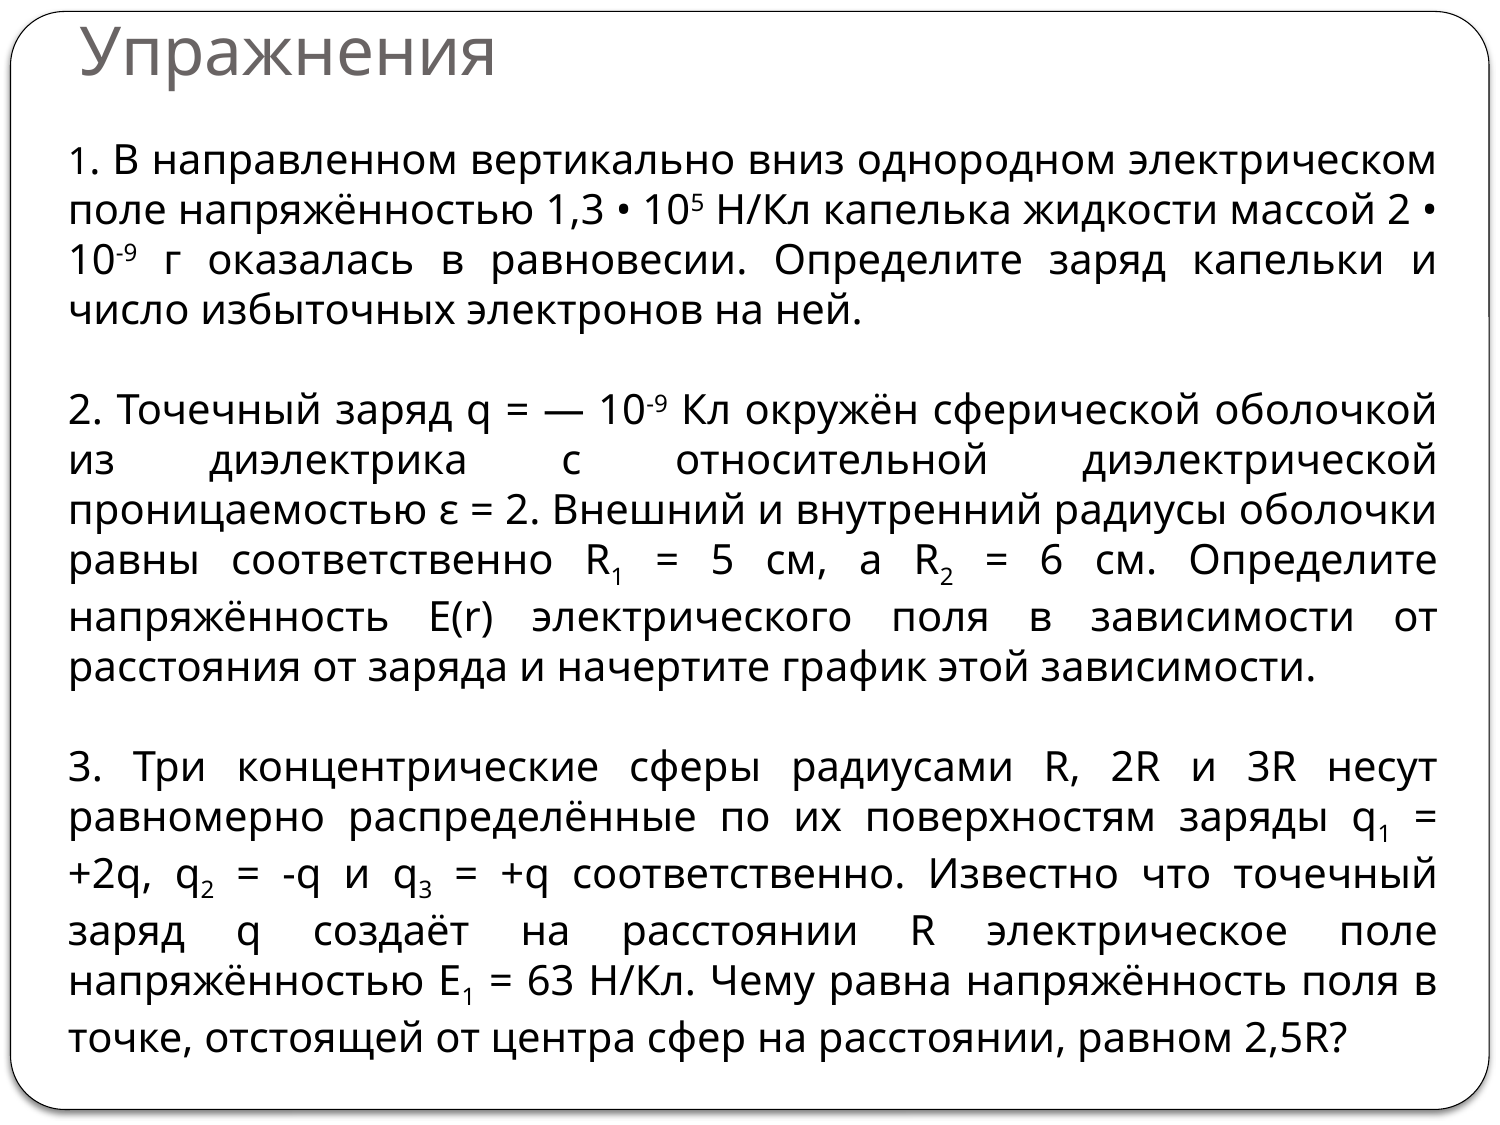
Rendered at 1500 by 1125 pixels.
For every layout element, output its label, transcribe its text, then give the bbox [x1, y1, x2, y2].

text_box 1. В направленном вертикально вниз однородном электрическом поле напряжённостью 1,3 • 105 Н/Кл капелька жидкости массой 2 • 10-9 г оказалась в равновесии. Определите заряд капельки и число избыточных электронов на ней. 2. Точечный заряд q = — 10-9 Кл окружён сферической оболочкой из диэлектрика с относительной диэлектрической проницаемостью ε = 2. Внешний и внутренний радиусы оболочки равны соответственно R1 = 5 см, а R2 = 6 см. Определите напряжённость Е(r) электрического поля в зависимости от расстояния от заряда и начертите график этой зависимости. 3. Три концентрические сферы радиусами R, 2R и 3R несут равномерно распределённые по их поверхностям заряды q1 = +2q, q2 = -q и q3 = +q соответственно. Известно что точечный заряд q создаёт на расстоянии R электрическое поле напряжённостью Е1 = 63 Н/Кл. Чему равна напряжённость поля в точке, отстоящей от центра сфер на расстоянии, равном 2,5R? [53, 125, 1453, 1068]
title Упражнения [64, 0, 1415, 104]
